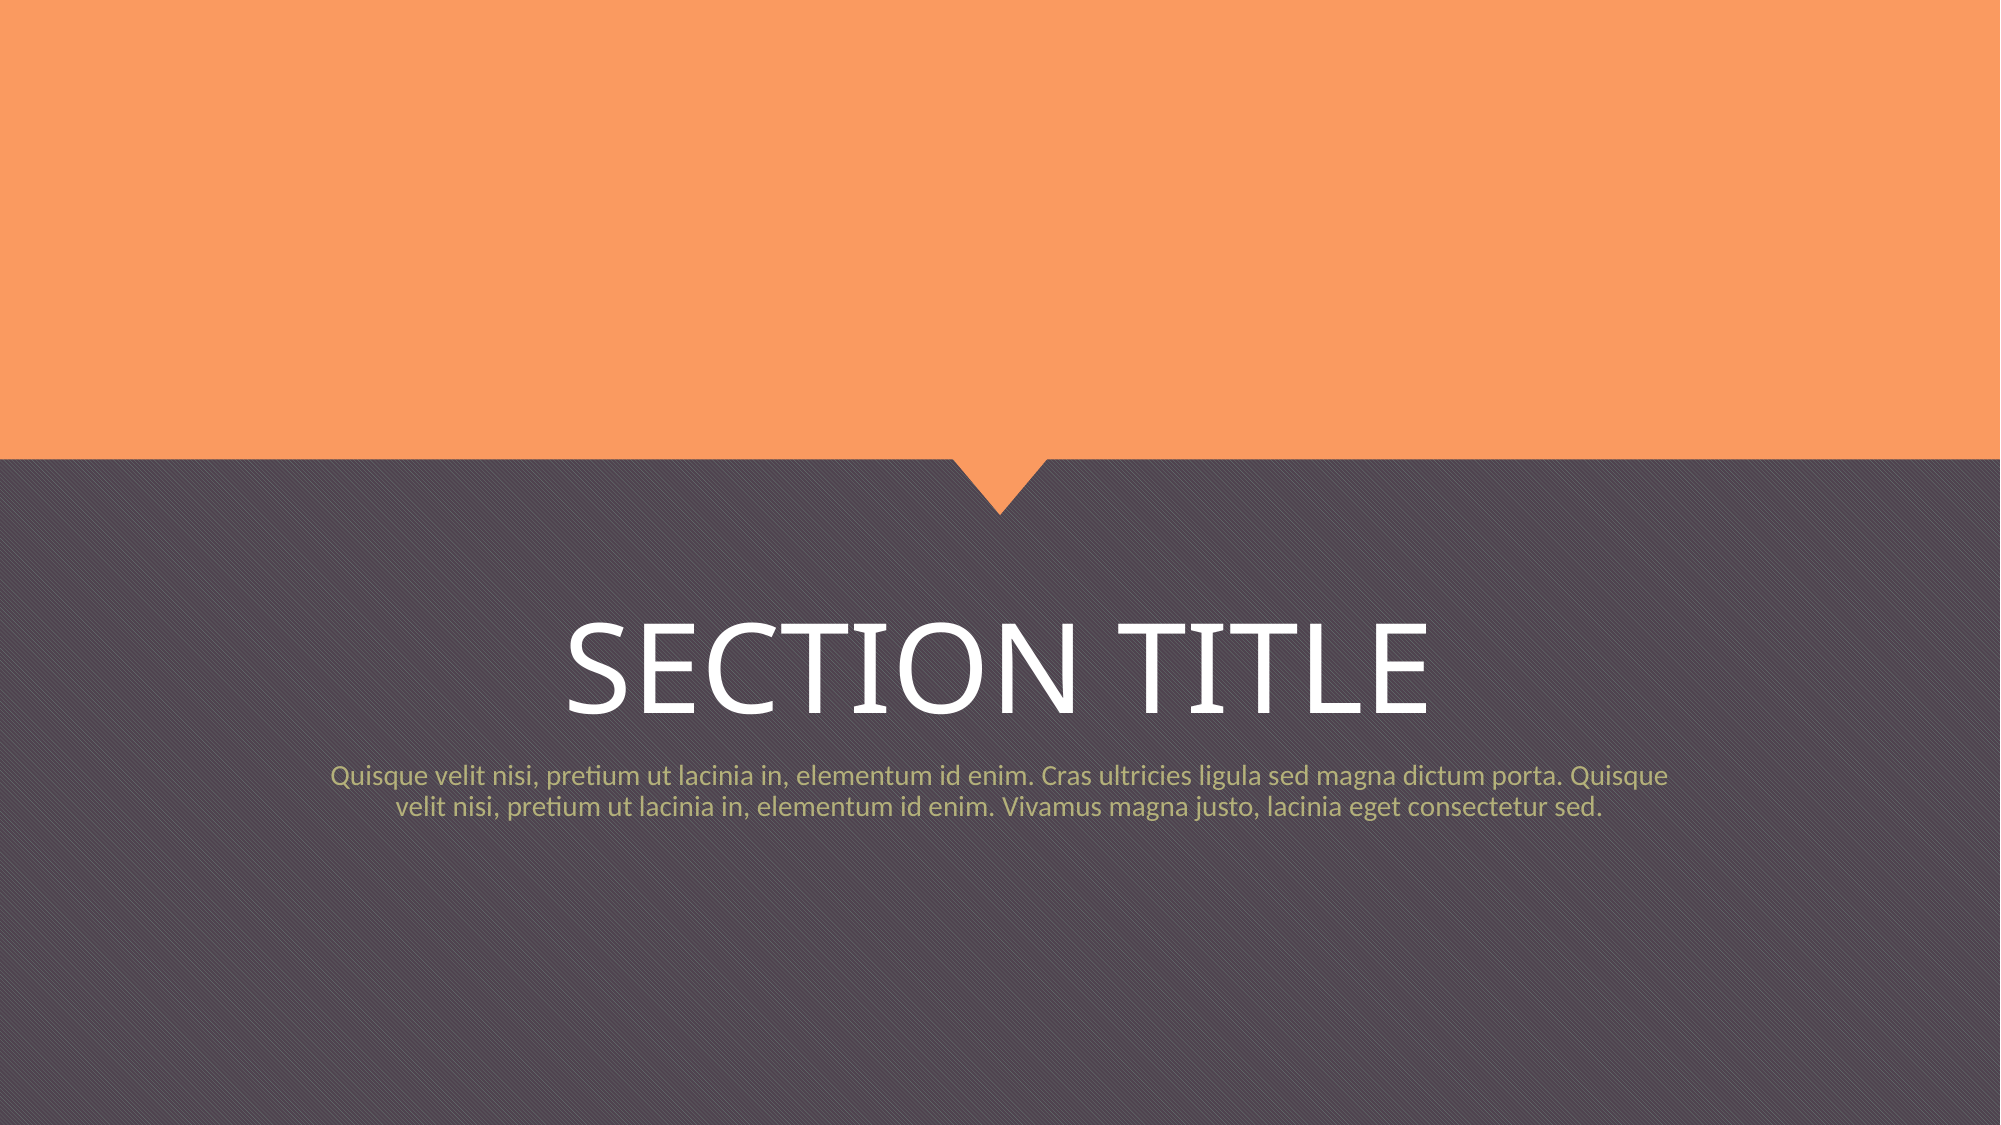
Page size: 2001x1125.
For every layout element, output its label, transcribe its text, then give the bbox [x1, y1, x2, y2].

title SECTION TITLE [136, 280, 1862, 749]
list Quisque velit nisi, pretium ut lacinia in, elementum id enim. Cras ultricies ligula sed magna dictum porta. Quisque velit nisi, pretium ut lacinia in, elementum id enim. Vivamus magna justo, lacinia eget consectetur sed. [309, 752, 1691, 999]
